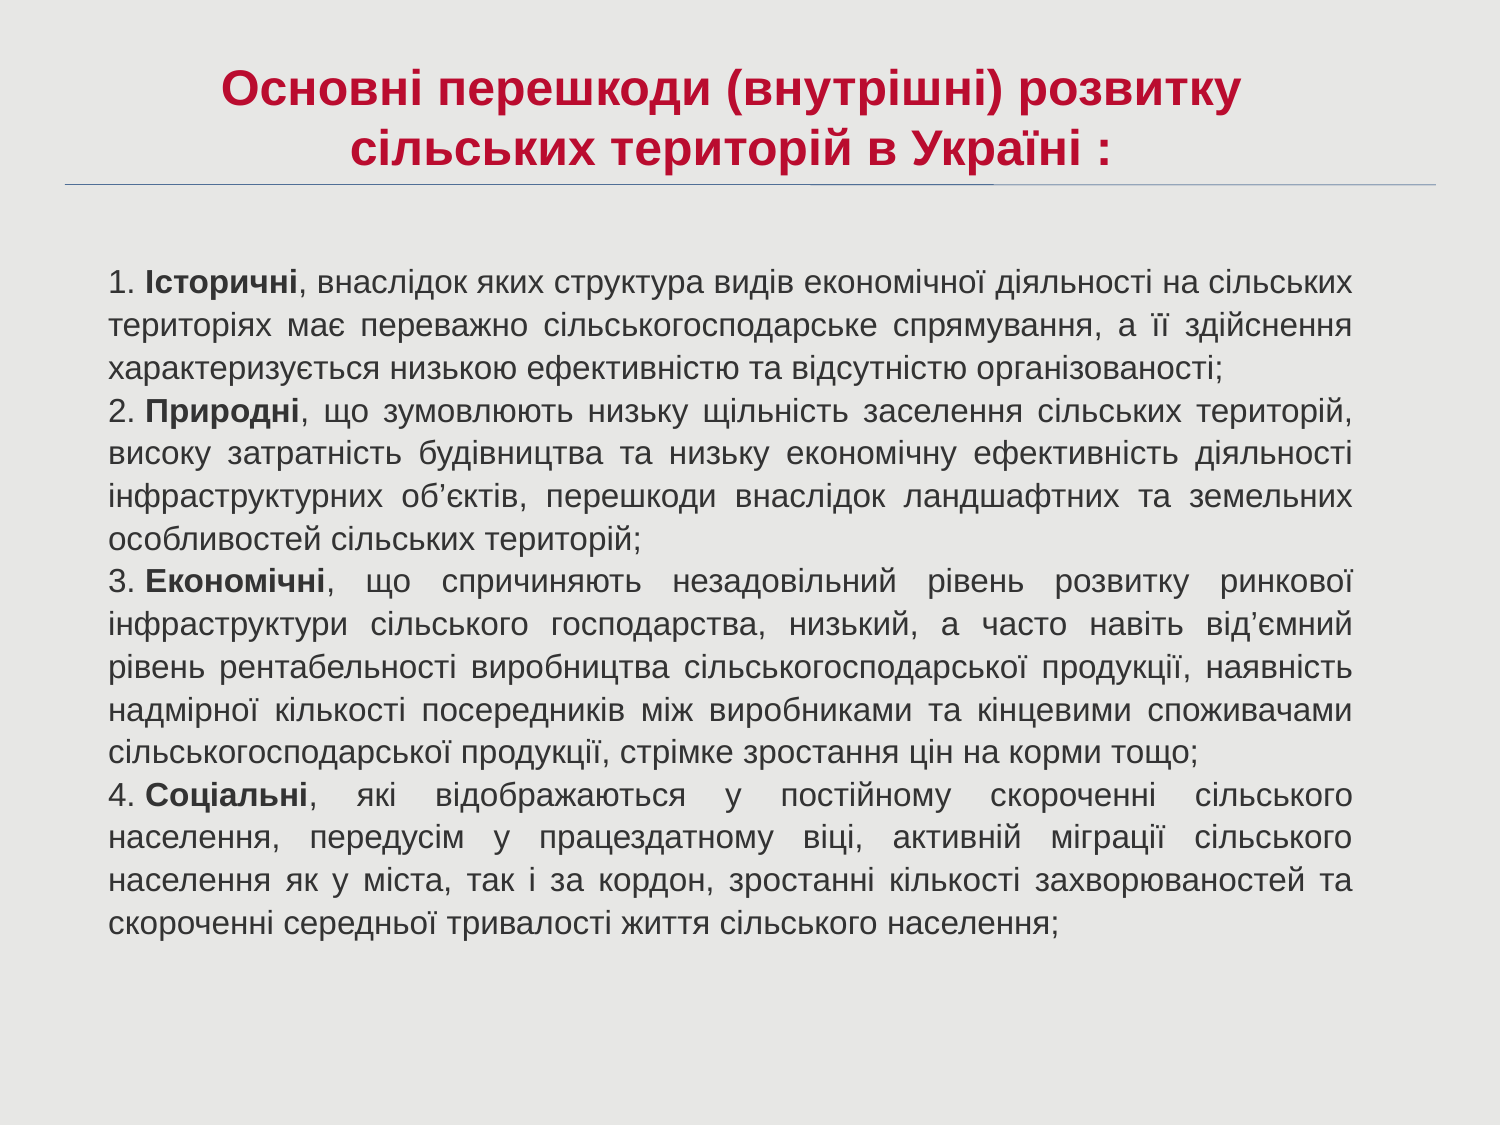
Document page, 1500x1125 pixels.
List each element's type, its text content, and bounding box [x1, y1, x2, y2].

text_box Основні перешкоди (внутрішні) розвитку сільських територій в Україні : [161, 48, 1301, 183]
text_box 1. Історичні, внаслідок яких структура видів економічної діяльності на сільських територіях має переважно сільськогосподарське спрямування, а її здійснення характеризується низькою ефективністю та відсутністю організованості; 2. Природні, що зумовлюють низьку щільність заселення сільських територій, високу затратність будівництва та низьку економічну ефективність діяльності інфраструктурних об’єктів, перешкоди внаслідок ландшафтних та земельних особливостей сільських територій; 3. Економічні, що спричиняють незадовільний рівень розвитку ринкової інфраструктури сільського господарства, низький, а часто навіть від’ємний рівень рентабельності виробництва сільськогосподарської продукції, наявність надмірної кількості посередників між виробниками та кінцевими споживачами сільськогосподарської продукції, стрімке зростання цін на корми тощо; 4. Соціальні, які відображаються у постійному скороченні сільського населення, передусім у працездатному віці, активній міграції сільського населення як у міста, так і за кордон, зростанні кількості захворюваностей та скороченні середньої тривалості життя сільського населення; [93, 250, 1370, 949]
